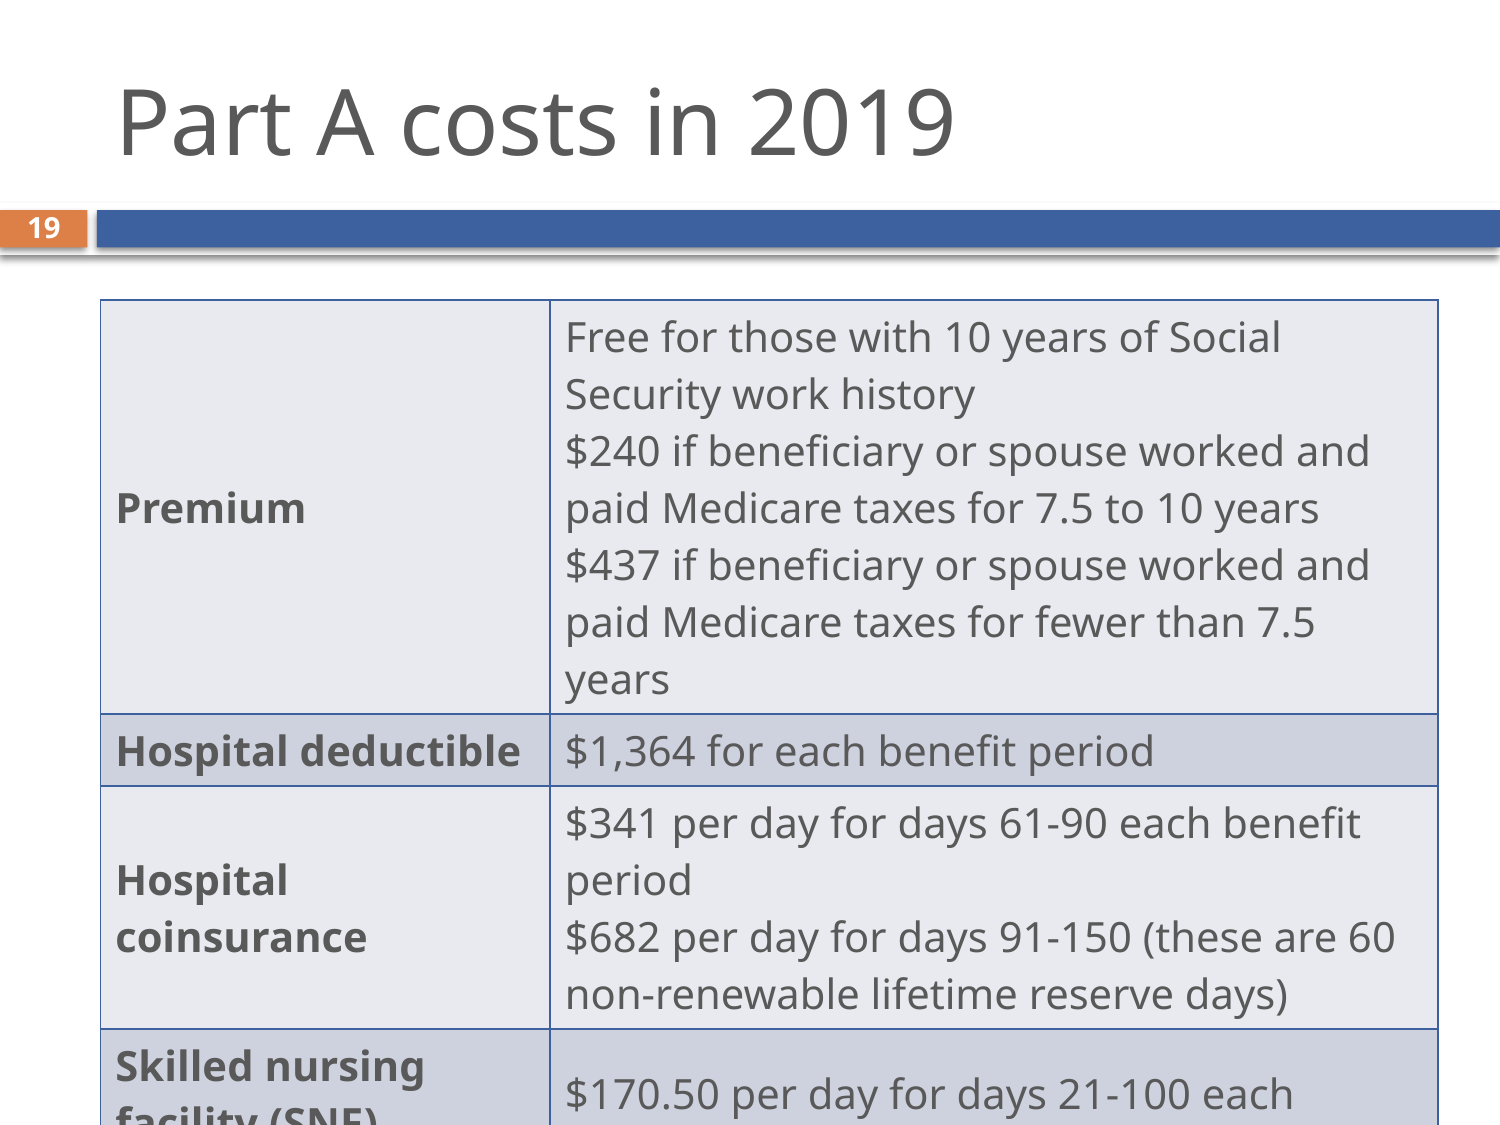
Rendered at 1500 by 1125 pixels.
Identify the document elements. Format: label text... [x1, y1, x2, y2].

table_cell $341 per day for days 61-90 each benefit period $682 per day for days 91-150 (these are 60 non-renewable lifetime reserve days) [551, 787, 1437, 1028]
table_header Free for those with 10 years of Social Security work history $240 if beneficiary or spouse worked and paid Medicare taxes for 7.5 to 10 years $437 if beneficiary or spouse worked and paid Medicare taxes for fewer than 7.5 years [551, 301, 1437, 713]
table_cell $1,364 for each benefit period [551, 715, 1437, 785]
title Part A costs in 2019 [100, 37, 1438, 200]
table_cell Skilled nursing facility (SNF) coinsurance [101, 1030, 549, 1125]
table_cell Hospital deductible [101, 715, 549, 785]
table_cell Hospital coinsurance [101, 787, 549, 1028]
slide_number 19 [0, 208, 88, 249]
table_cell $170.50 per day for days 21-100 each benefit period [551, 1030, 1437, 1125]
table_header Premium [101, 301, 549, 713]
